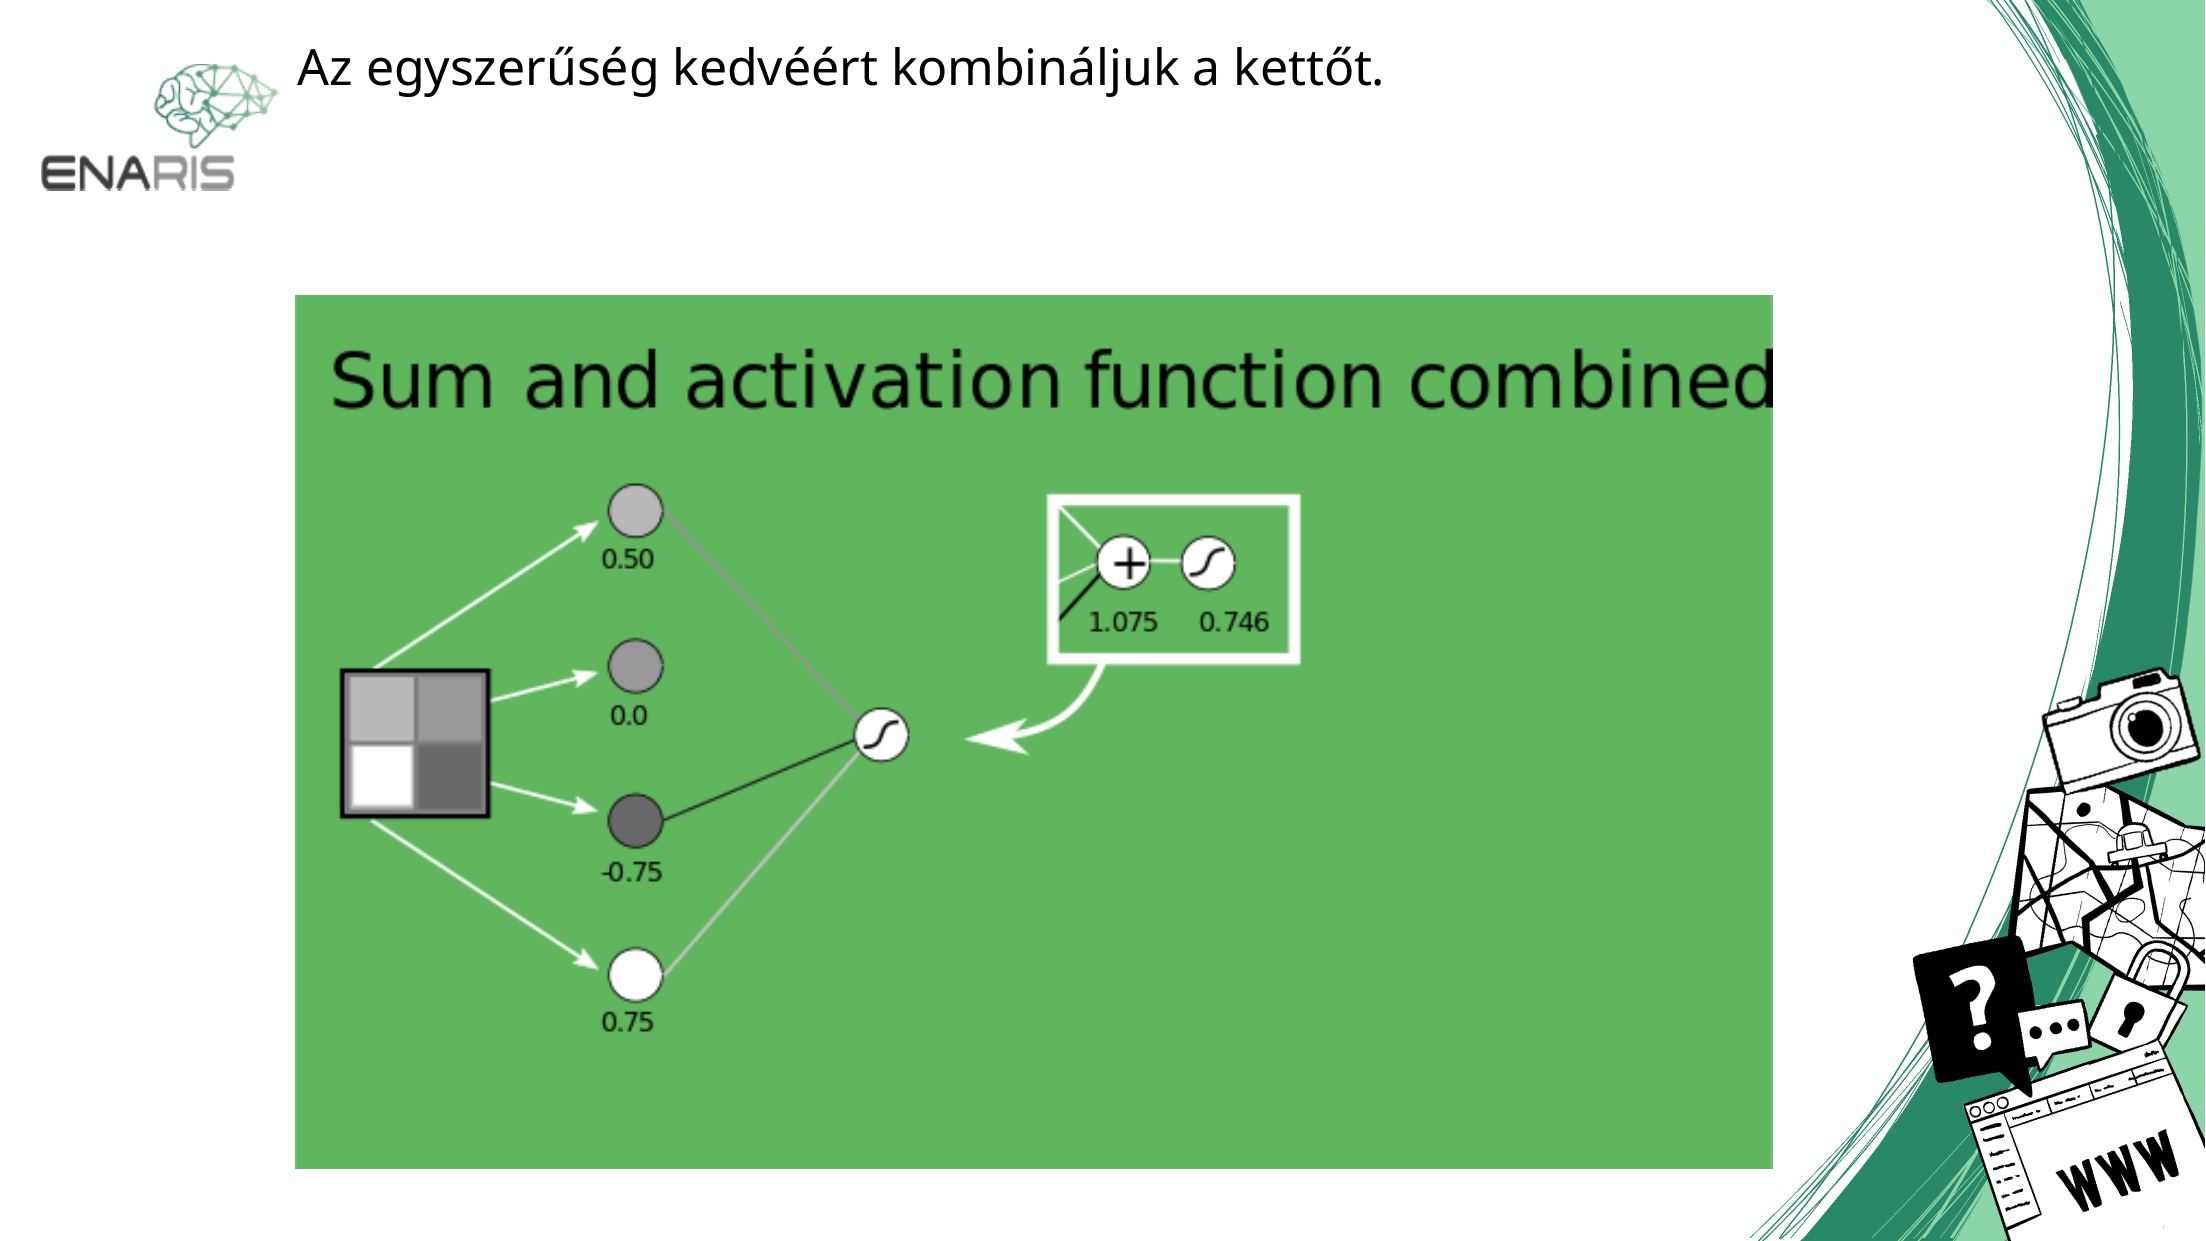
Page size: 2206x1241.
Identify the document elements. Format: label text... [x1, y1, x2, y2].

picture [294, 0, 2205, 1241]
title Az egyszerűség kedvéért kombináljuk a kettőt. [295, 32, 1726, 243]
picture [41, 64, 280, 191]
